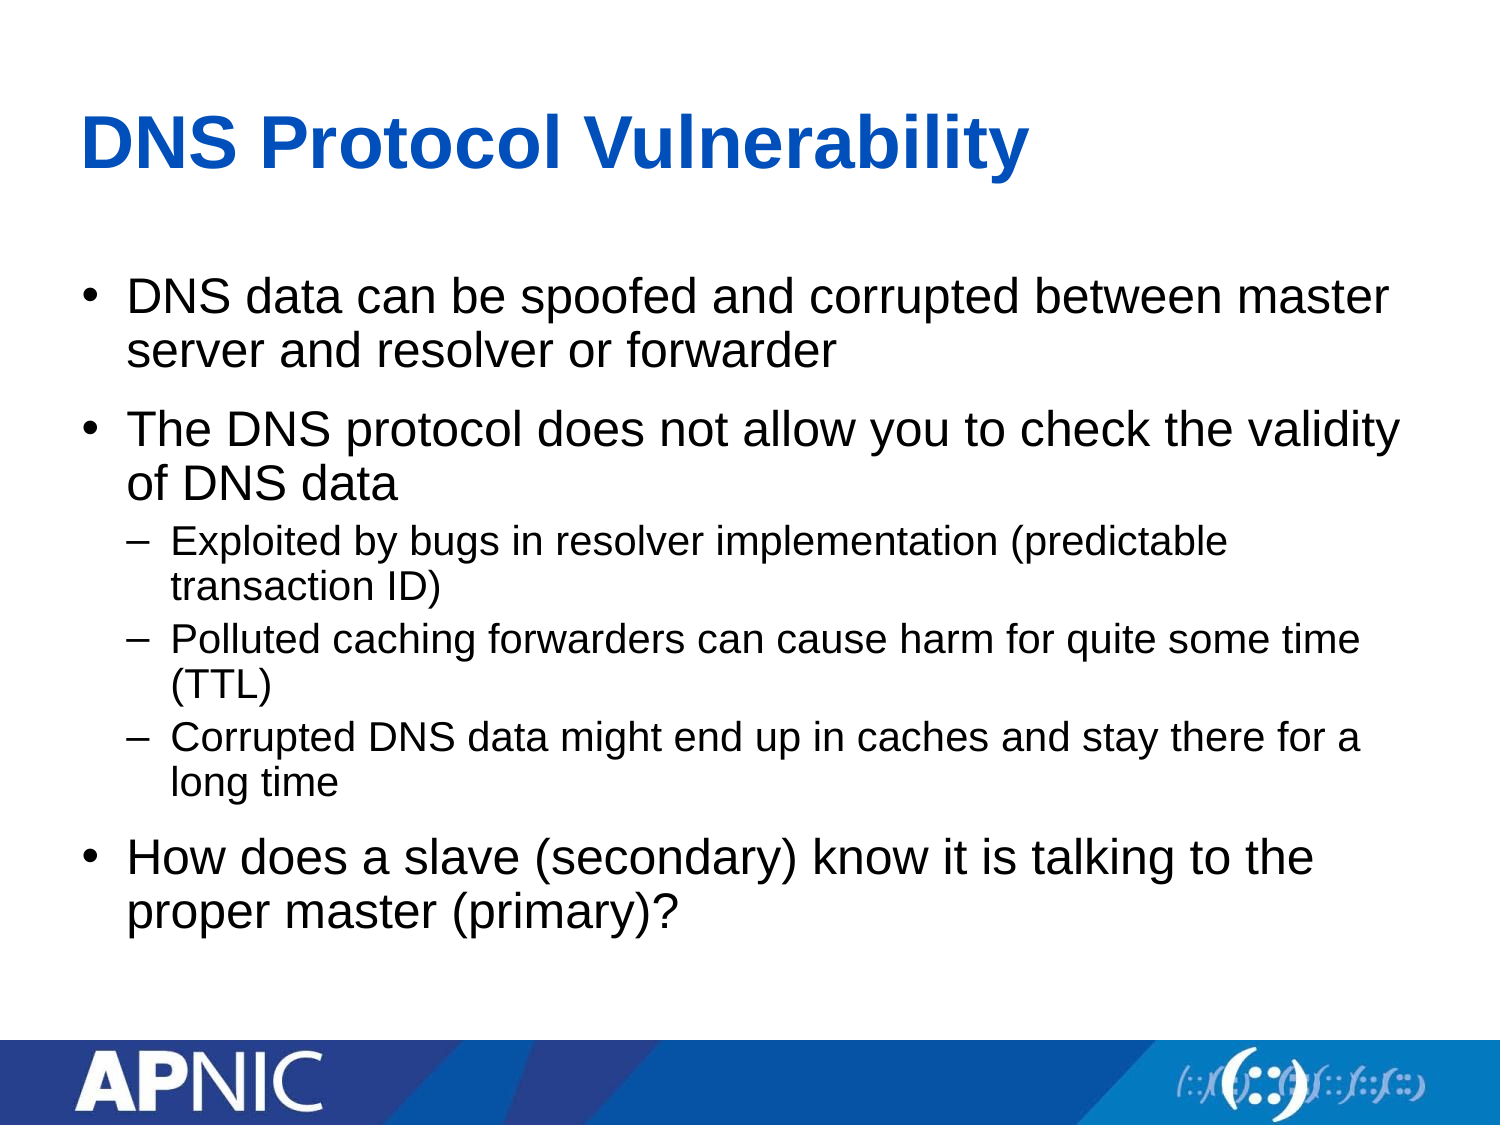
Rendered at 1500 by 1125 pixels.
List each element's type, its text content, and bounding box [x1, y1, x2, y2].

list DNS data can be spoofed and corrupted between master server and resolver or forwarder The DNS protocol does not allow you to check the validity of DNS data Exploited by bugs in resolver implementation (predictable transaction ID) Polluted caching forwarders can cause harm for quite some time (TTL) Corrupted DNS data might end up in caches and stay there for a long time How does a slave (secondary) know it is talking to the proper master (primary)? [66, 262, 1437, 1012]
picture [0, 1040, 1500, 1125]
title DNS Protocol Vulnerability [64, 45, 1436, 233]
